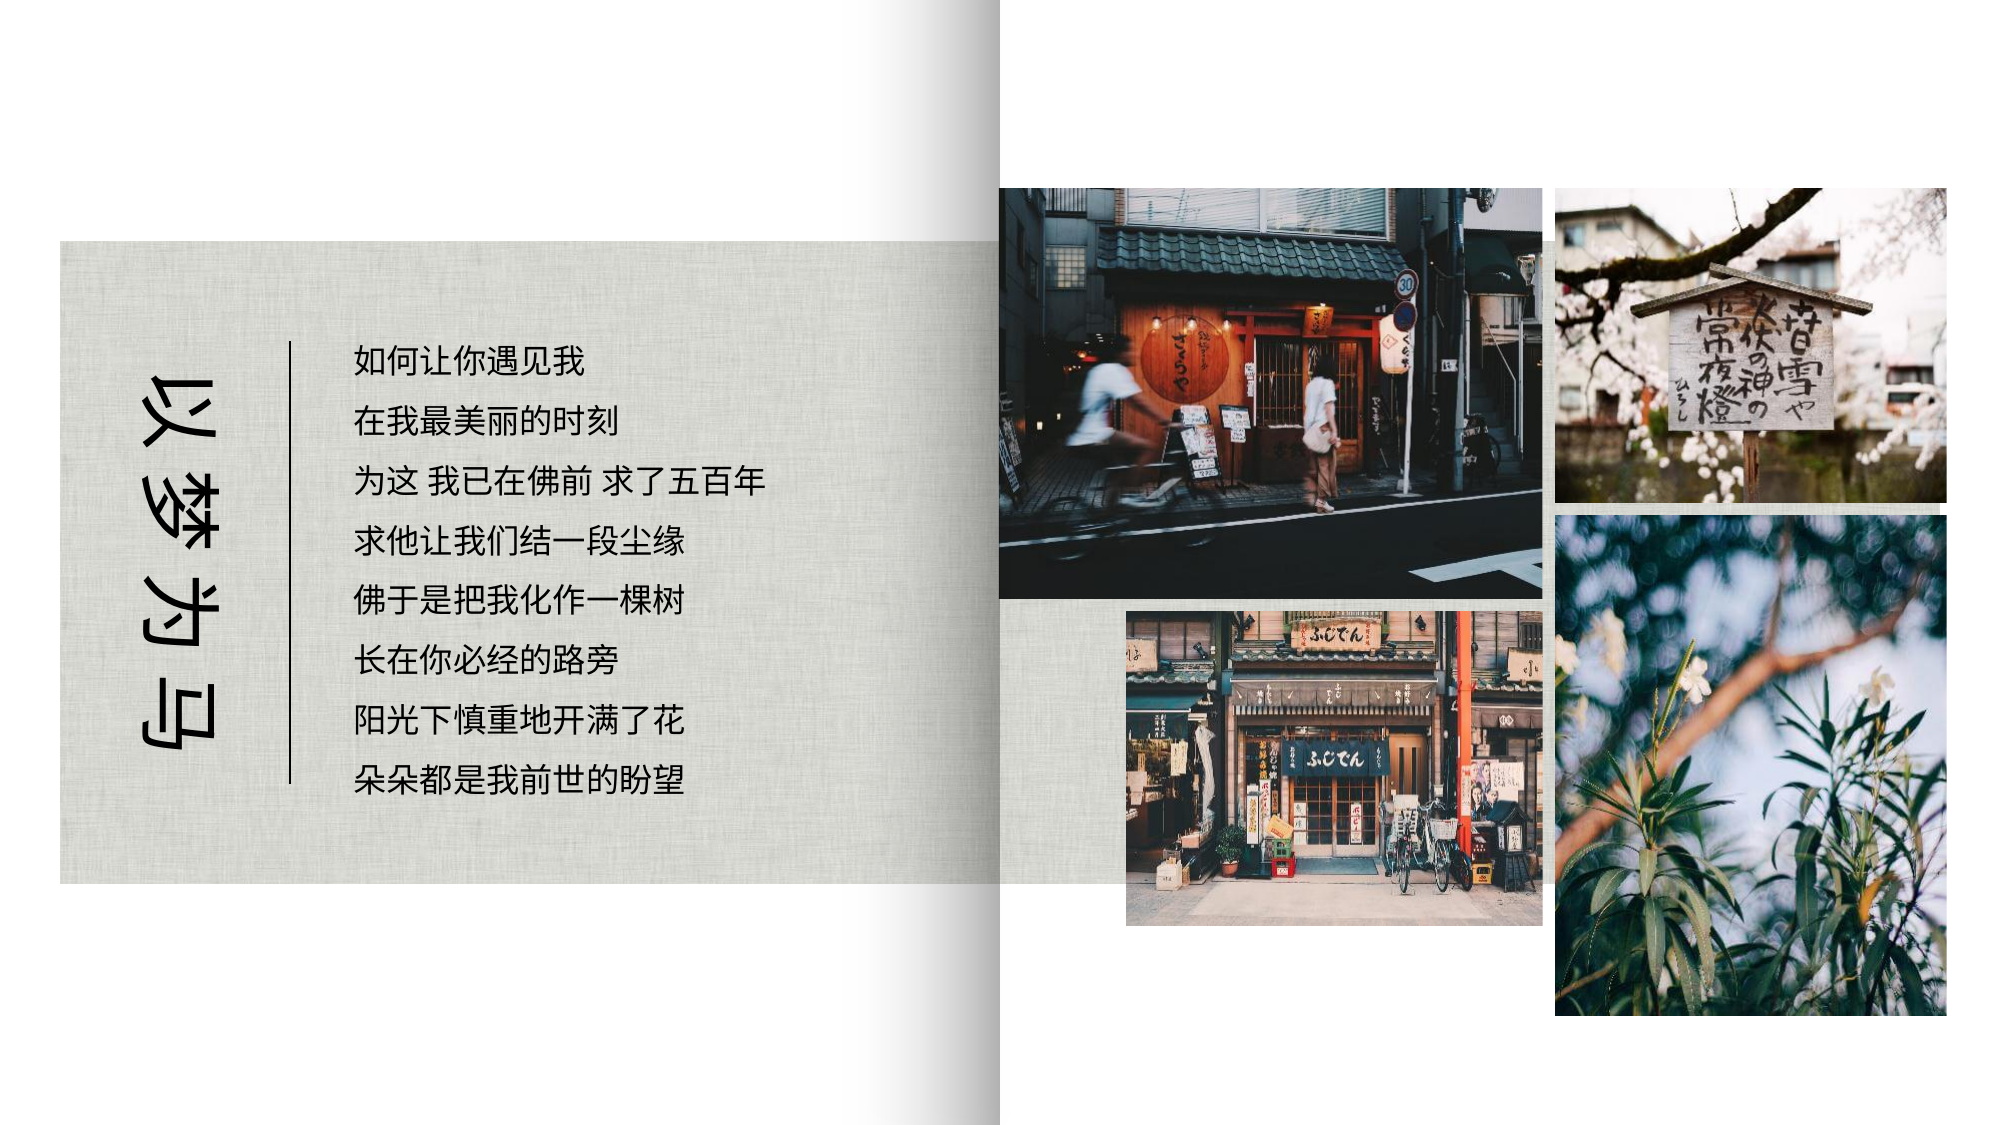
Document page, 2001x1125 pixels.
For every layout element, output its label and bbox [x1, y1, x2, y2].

text_box [1125, 610, 1544, 926]
text_box [1554, 514, 1948, 1016]
text_box [1004, 240, 1941, 885]
text_box [0, 0, 1001, 1125]
text_box [1004, 188, 1543, 600]
text_box [1554, 188, 1948, 504]
